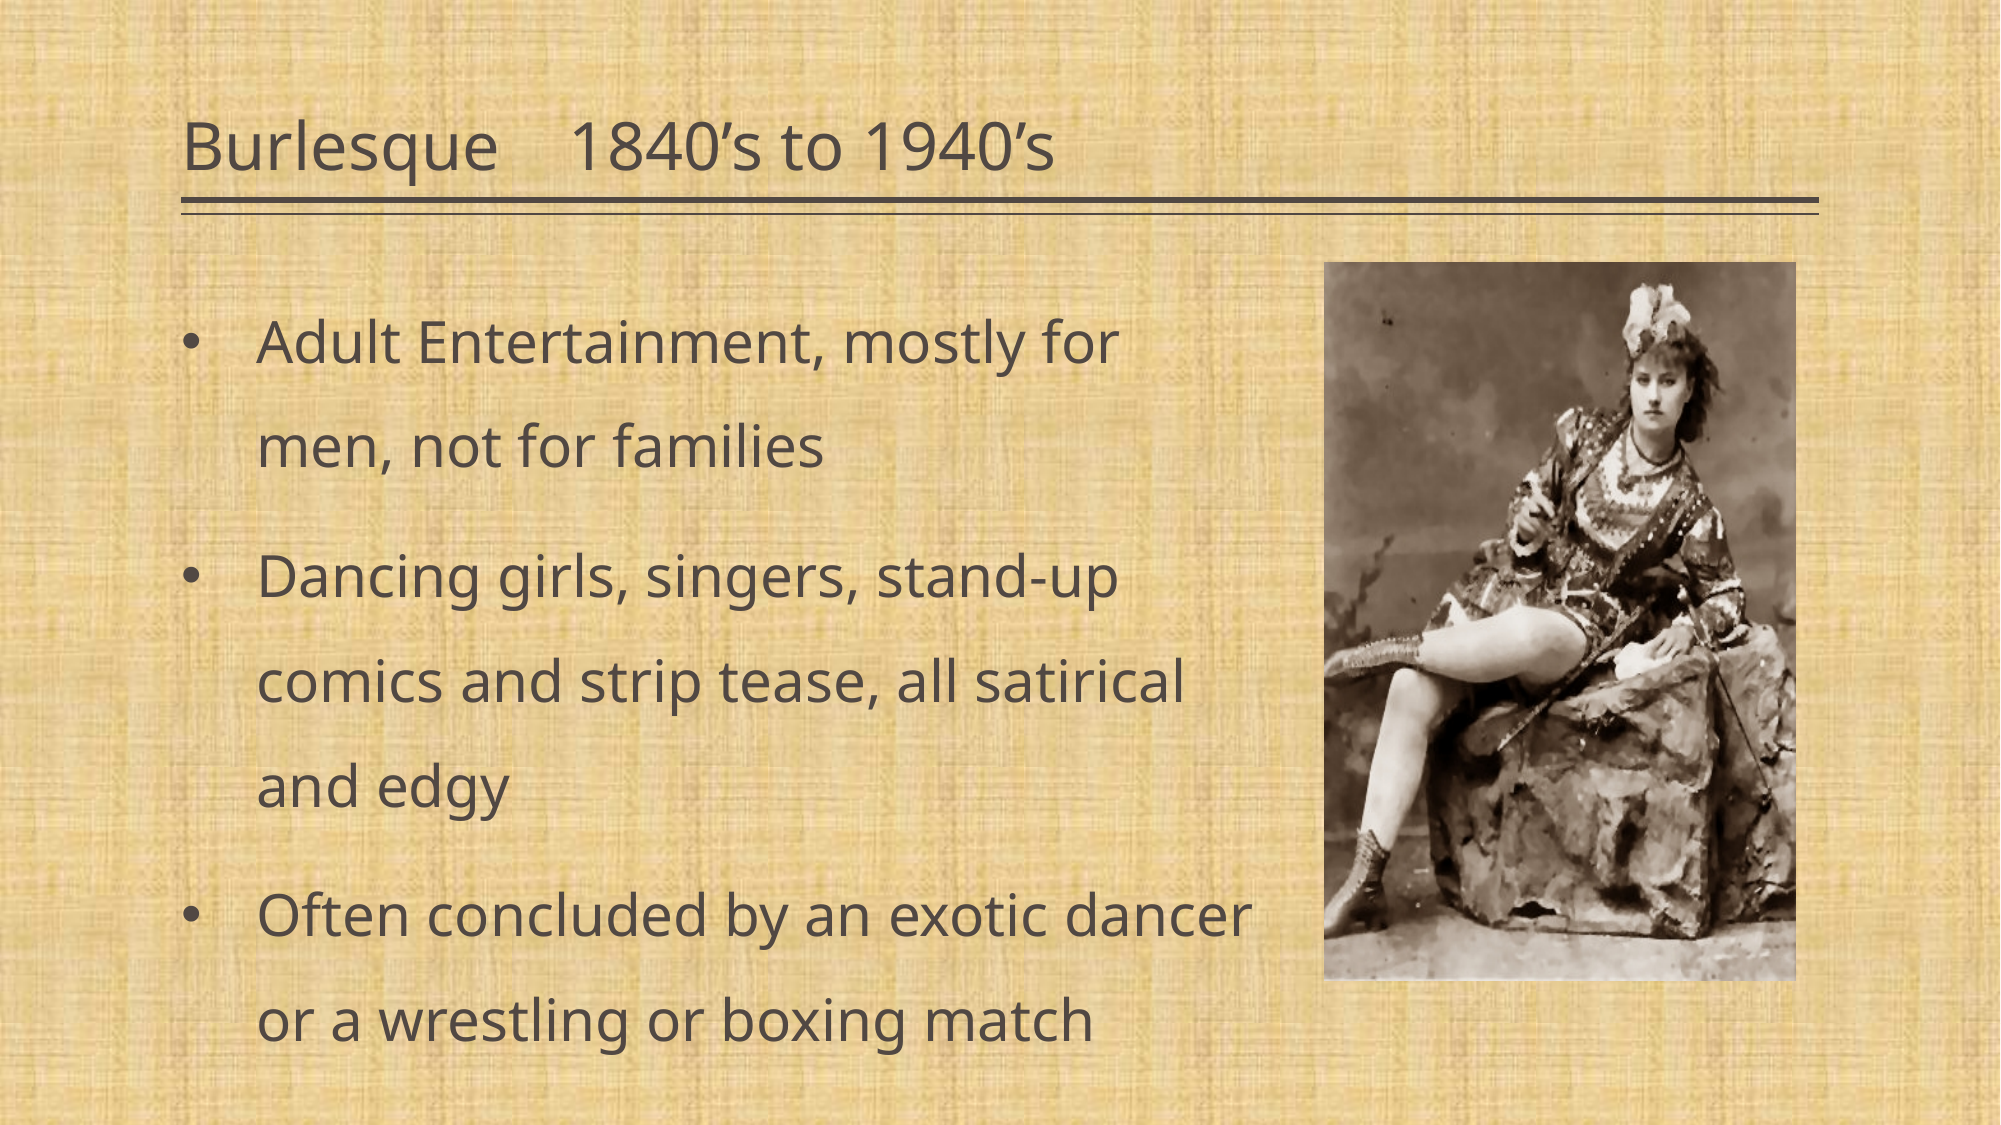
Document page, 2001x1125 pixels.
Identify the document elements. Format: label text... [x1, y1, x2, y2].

picture [0, 0, 2001, 1125]
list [1324, 262, 1796, 981]
list Adult Entertainment, mostly for men, not for families Dancing girls, singers, stand-up comics and strip tease, all satirical and edgy Often concluded by an exotic dancer or a wrestling or boxing match [181, 262, 1266, 1075]
title Burlesque 1840’s to 1940’s [181, 12, 1819, 193]
